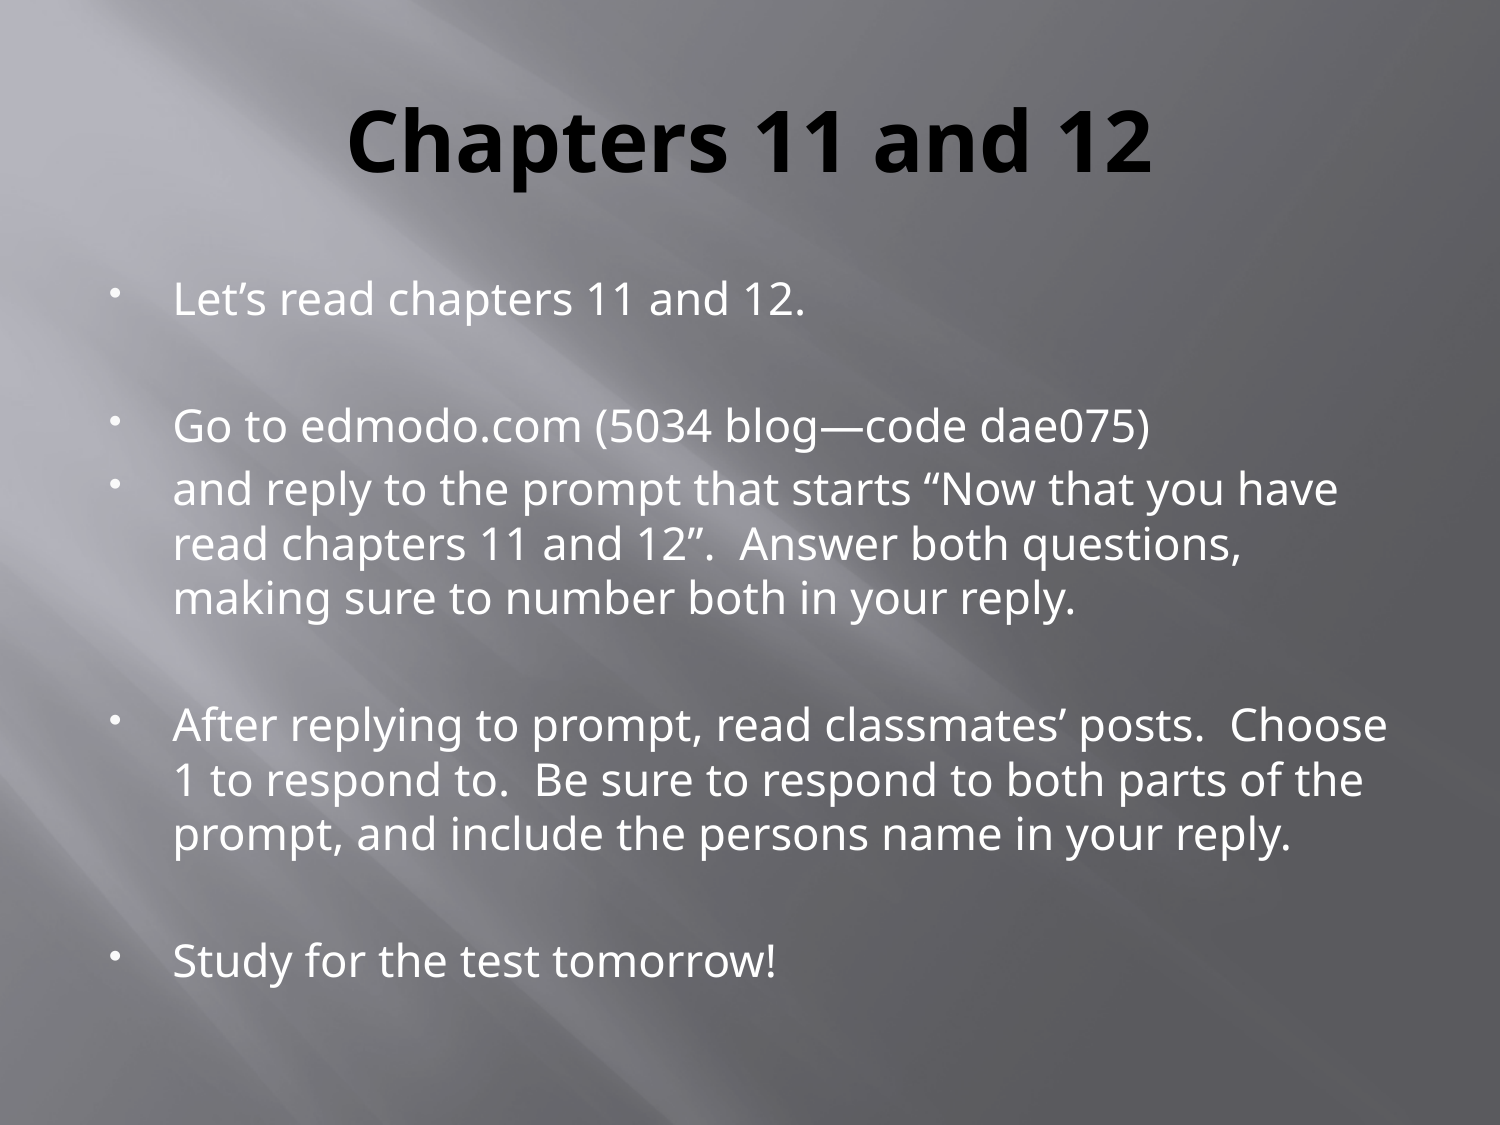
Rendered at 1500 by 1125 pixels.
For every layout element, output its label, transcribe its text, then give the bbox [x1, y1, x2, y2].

list Let’s read chapters 11 and 12. Go to edmodo.com (5034 blog—code dae075) and reply to the prompt that starts “Now that you have read chapters 11 and 12”. Answer both questions, making sure to number both in your reply. After replying to prompt, read classmates’ posts. Choose 1 to respond to. Be sure to respond to both parts of the prompt, and include the persons name in your reply. Study for the test tomorrow! [75, 262, 1425, 1035]
title Chapters 11 and 12 [75, 45, 1425, 233]
